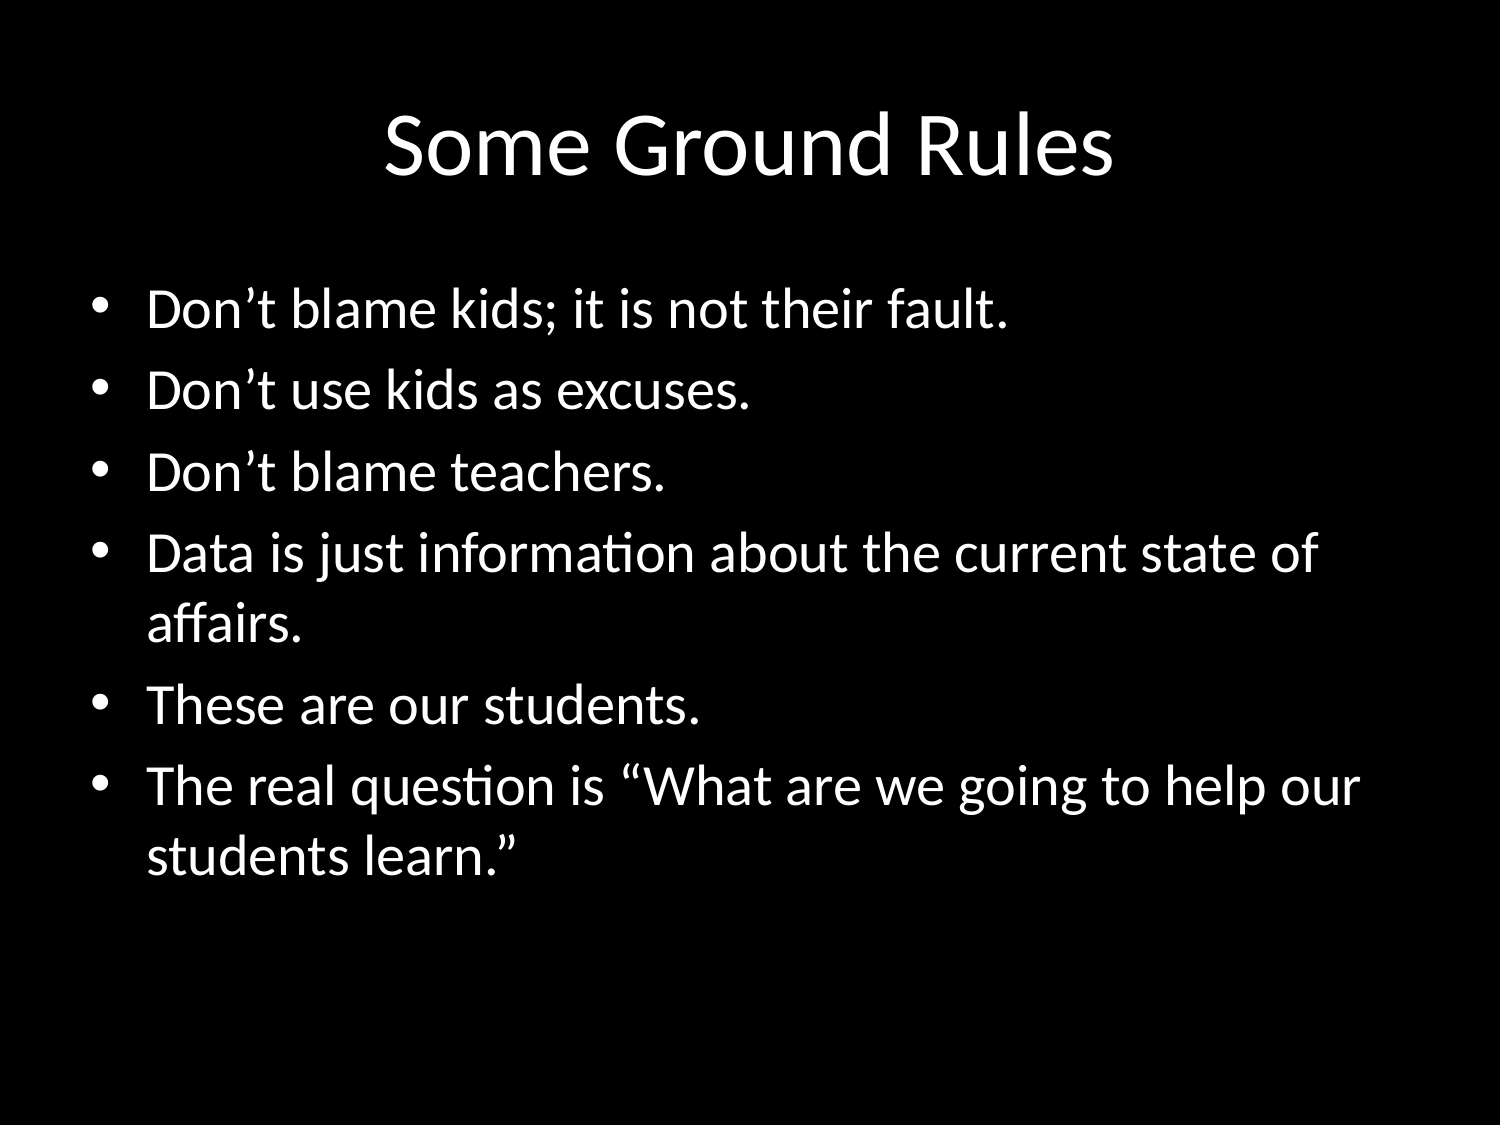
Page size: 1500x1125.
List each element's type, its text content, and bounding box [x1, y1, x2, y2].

list Don’t blame kids; it is not their fault. Don’t use kids as excuses. Don’t blame teachers. Data is just information about the current state of affairs. These are our students. The real question is “What are we going to help our students learn.” [75, 262, 1425, 1005]
title Some Ground Rules [75, 45, 1425, 233]
